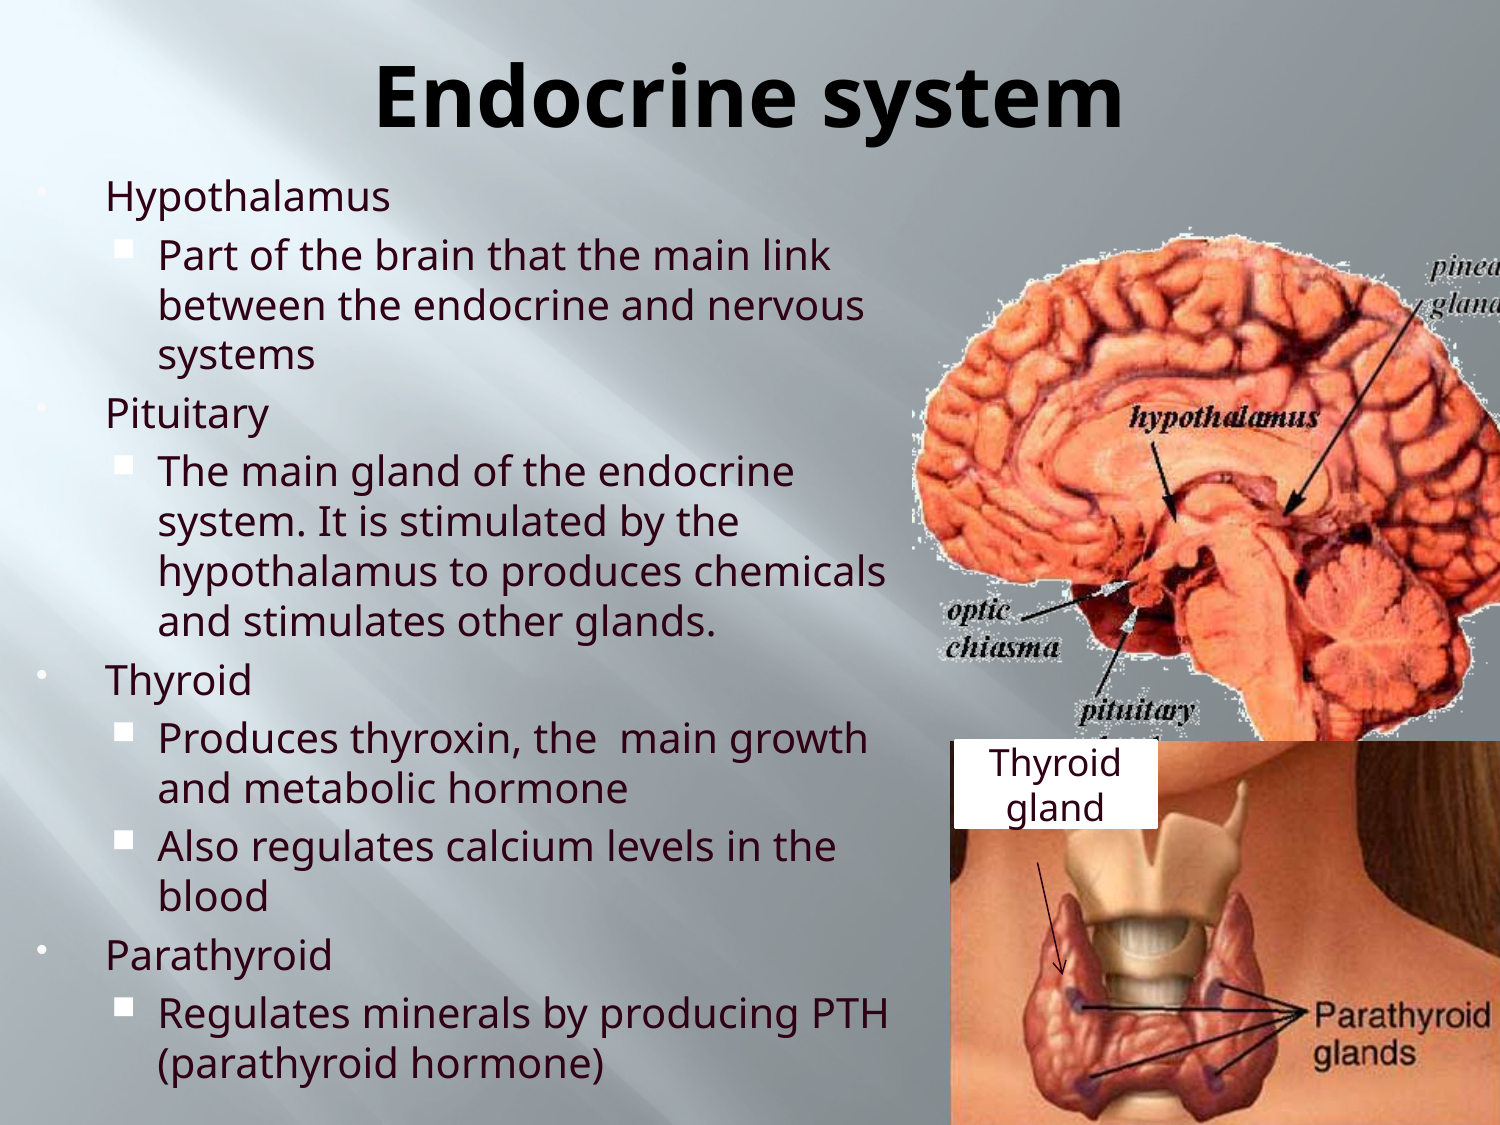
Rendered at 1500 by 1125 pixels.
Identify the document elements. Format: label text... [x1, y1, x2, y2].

list Hypothalamus Part of the brain that the main link between the endocrine and nervous systems Pituitary The main gland of the endocrine system. It is stimulated by the hypothalamus to produces chemicals and stimulates other glands. Thyroid Produces thyroxin, the main growth and metabolic hormone Also regulates calcium levels in the blood Parathyroid Regulates minerals by producing PTH (parathyroid hormone) [0, 162, 913, 1125]
title Endocrine system [75, 0, 1425, 188]
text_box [1037, 862, 1063, 976]
picture [912, 224, 1500, 1125]
